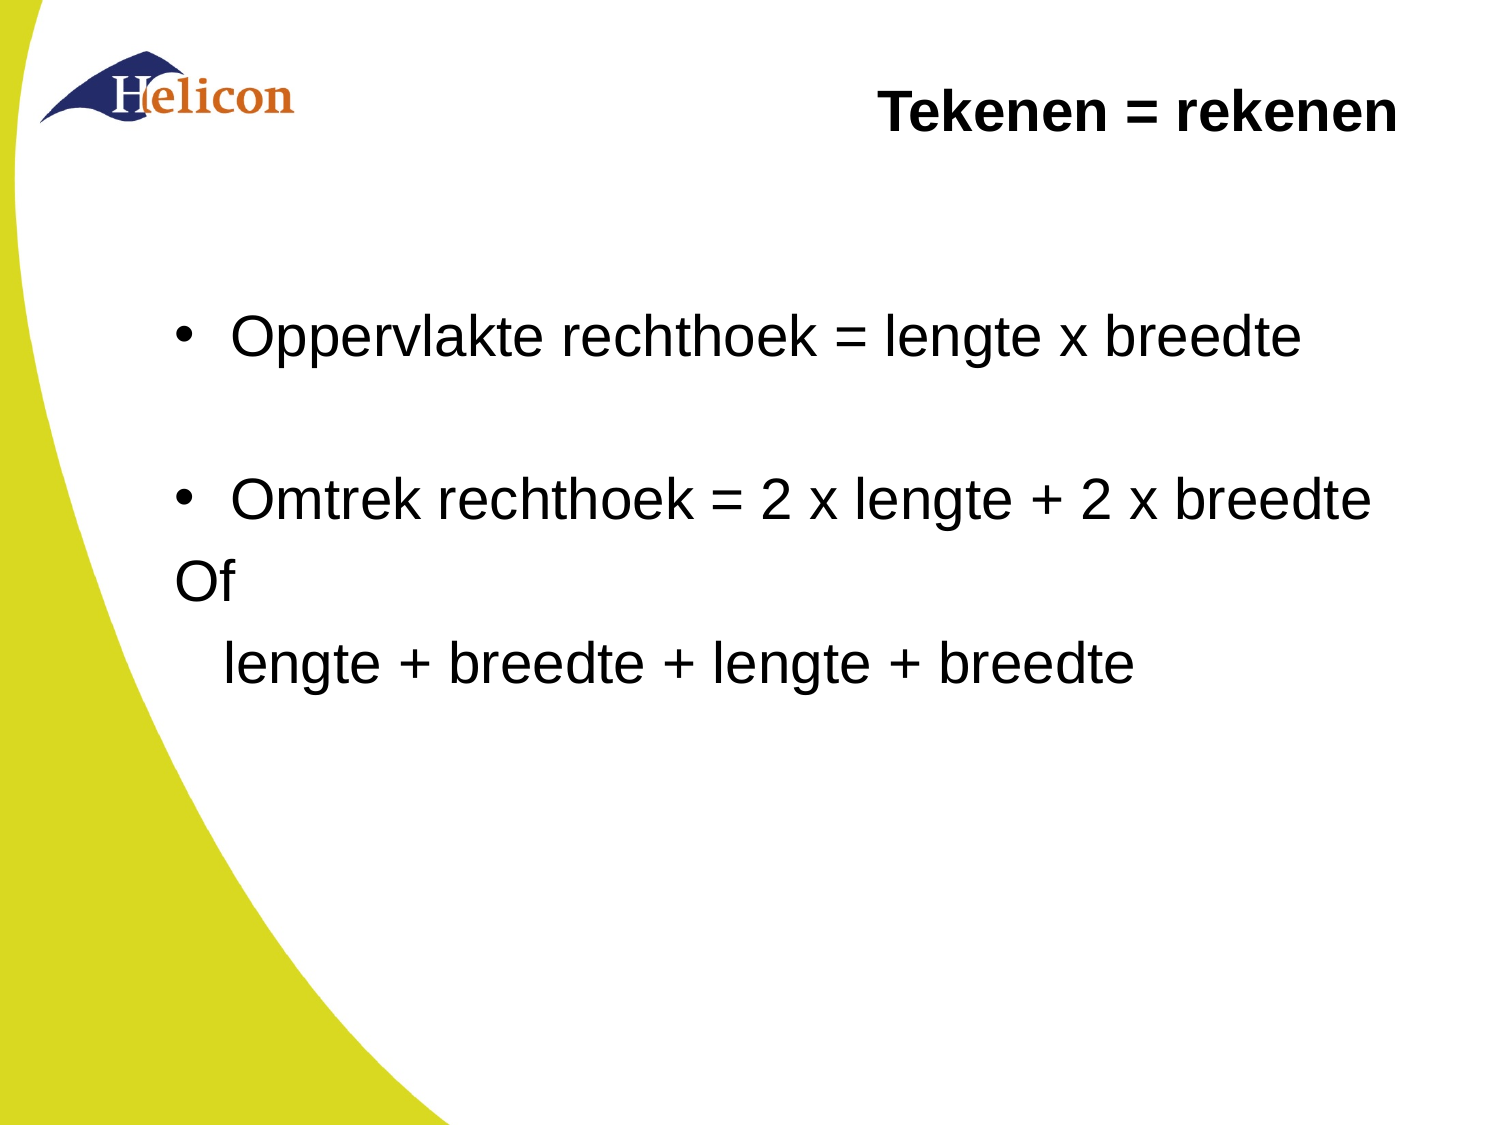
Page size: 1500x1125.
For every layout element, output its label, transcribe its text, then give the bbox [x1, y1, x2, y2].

title Tekenen = rekenen [324, 54, 1415, 161]
list Oppervlakte rechthoek = lengte x breedte Omtrek rechthoek = 2 x lengte + 2 x breedte Of lengte + breedte + lengte + breedte [159, 290, 1415, 1100]
picture [0, 0, 1500, 1125]
